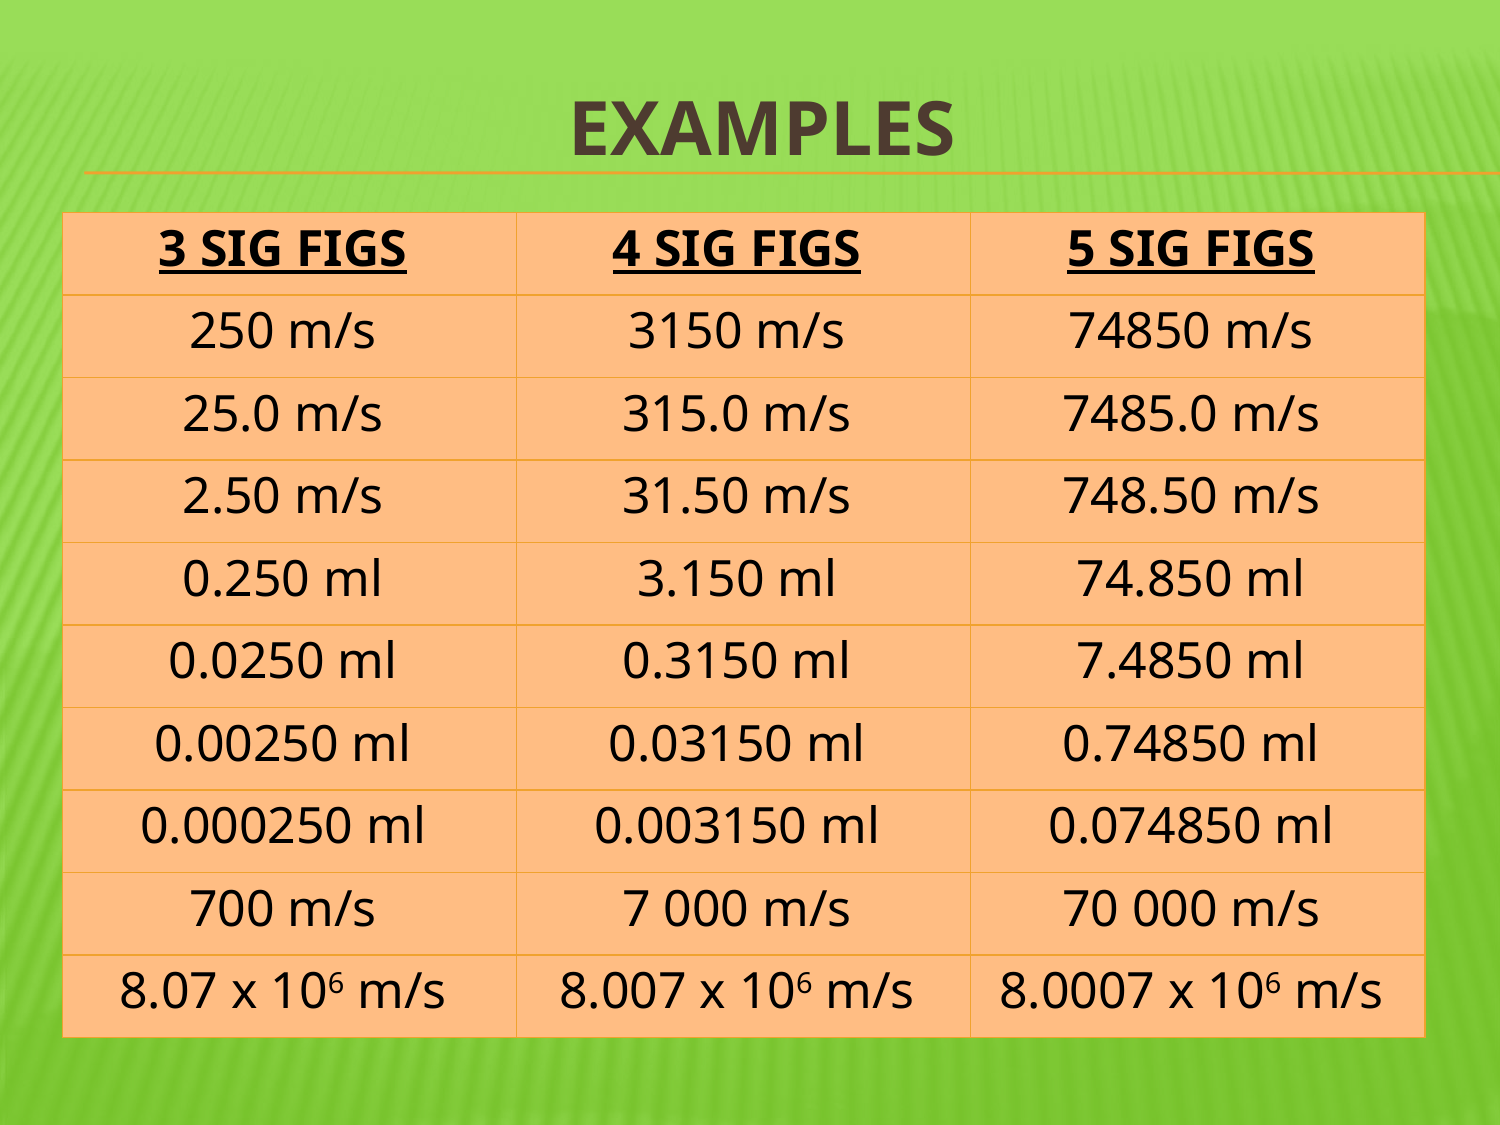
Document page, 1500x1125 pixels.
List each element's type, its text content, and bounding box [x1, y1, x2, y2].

table_cell 74850 m/s [971, 296, 1424, 377]
table_cell 2.50 m/s [63, 461, 516, 542]
table_cell 0.00250 ml [63, 708, 516, 789]
table_cell 0.250 ml [63, 543, 516, 624]
table_cell 7485.0 m/s [971, 378, 1424, 459]
table_cell 0.03150 ml [517, 708, 970, 789]
title EXAMPLES [50, 37, 1475, 213]
table_cell 3150 m/s [517, 296, 970, 377]
table_cell 700 m/s [63, 873, 516, 954]
table_header 5 SIG FIGS [971, 213, 1424, 294]
table_cell 7.4850 ml [971, 626, 1424, 707]
table_cell 7 000 m/s [517, 873, 970, 954]
table_cell 0.074850 ml [971, 791, 1424, 872]
table_cell 250 m/s [63, 296, 516, 377]
table_header 4 SIG FIGS [517, 213, 970, 294]
table_cell 0.000250 ml [63, 791, 516, 872]
table_cell 0.3150 ml [517, 626, 970, 707]
table_cell 31.50 m/s [517, 461, 970, 542]
table_cell 748.50 m/s [971, 461, 1424, 542]
table_cell 8.07 x 106 m/s [63, 956, 516, 1037]
table_cell 25.0 m/s [63, 378, 516, 459]
table_cell 8.007 x 106 m/s [517, 956, 970, 1037]
table_cell 70 000 m/s [971, 873, 1424, 954]
table_cell 315.0 m/s [517, 378, 970, 459]
table_cell 3.150 ml [517, 543, 970, 624]
table_cell 74.850 ml [971, 543, 1424, 624]
table_cell 8.0007 x 106 m/s [971, 956, 1424, 1037]
table_header 3 SIG FIGS [63, 213, 516, 294]
table_cell 0.0250 ml [63, 626, 516, 707]
table_cell 0.74850 ml [971, 708, 1424, 789]
table_cell 0.003150 ml [517, 791, 970, 872]
